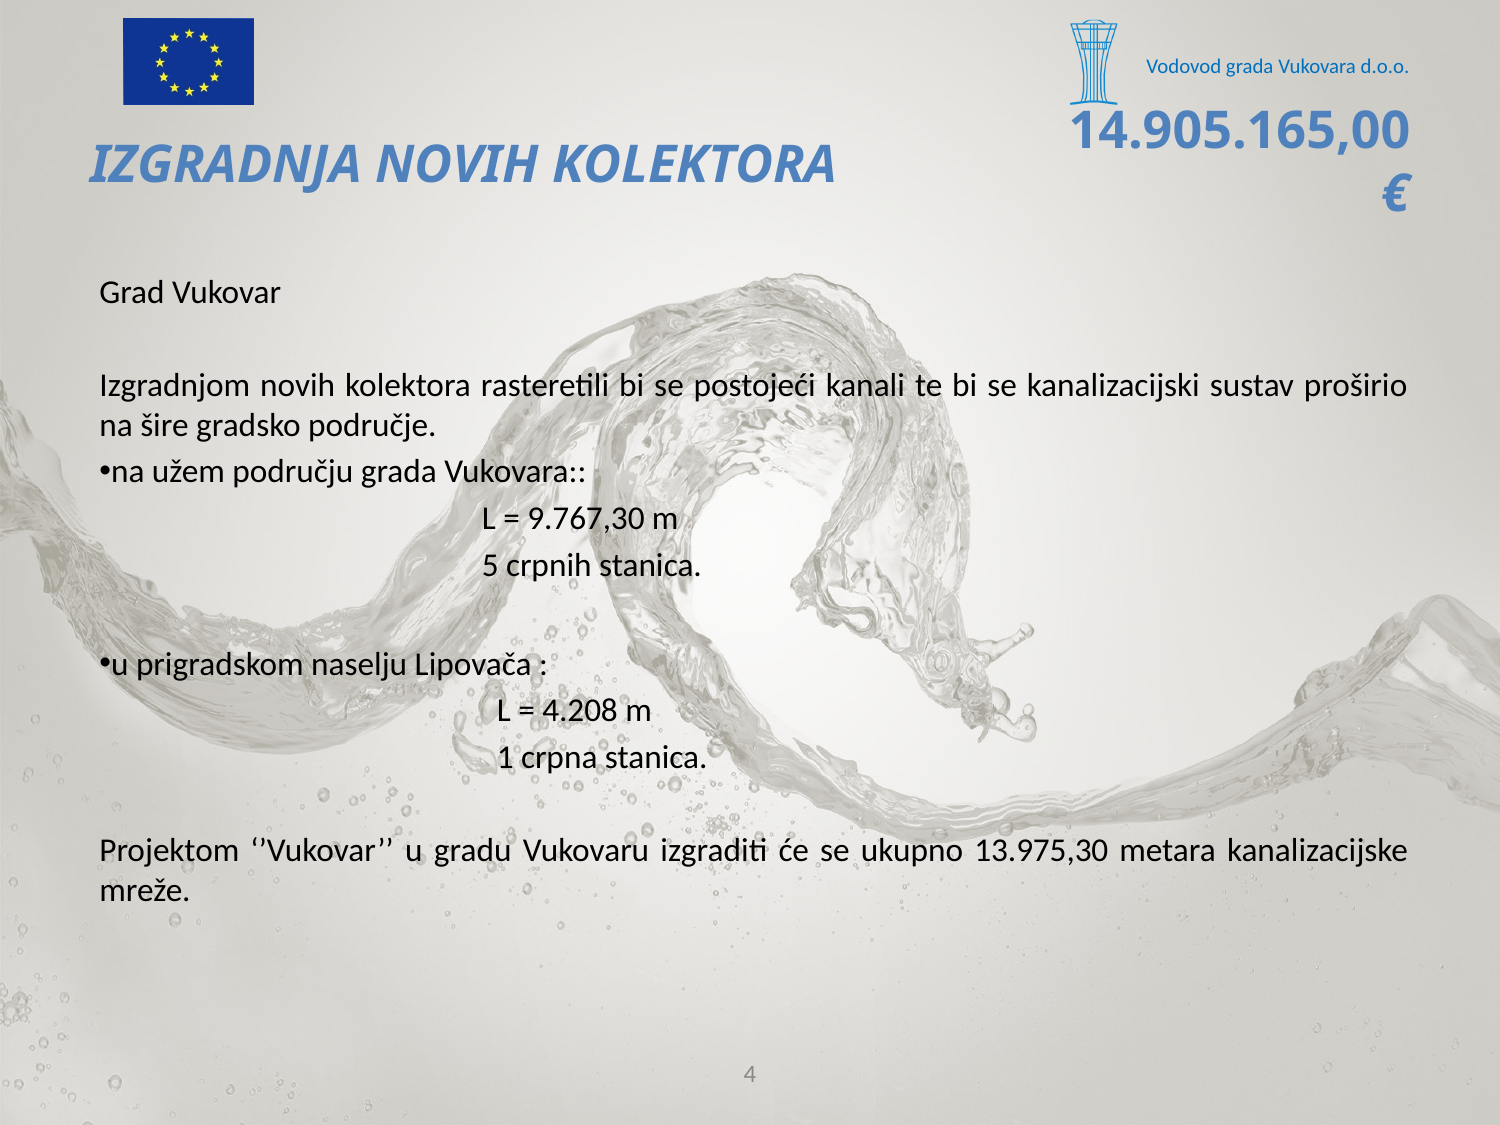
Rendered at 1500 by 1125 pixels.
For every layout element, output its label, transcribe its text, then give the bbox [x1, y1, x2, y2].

picture [123, 18, 254, 89]
picture [1069, 18, 1118, 90]
title Izgradnja novih kolektora [74, 89, 1034, 233]
text_box 14.905.165,00 € [1021, 90, 1425, 229]
slide_number 4 [575, 1042, 925, 1103]
list Grad Vukovar Izgradnjom novih kolektora rasteretili bi se postojeći kanali te bi se kanalizacijski sustav proširio na šire gradsko područje. na užem području grada Vukovara:: L = 9.767,30 m 5 crpnih stanica. u prigradskom naselju Lipovača : L = 4.208 m 1 crpna stanica. Projektom ‘’Vukovar’’ u gradu Vukovaru izgraditi će se ukupno 13.975,30 metara kanalizacijske mreže. [74, 262, 1426, 1006]
